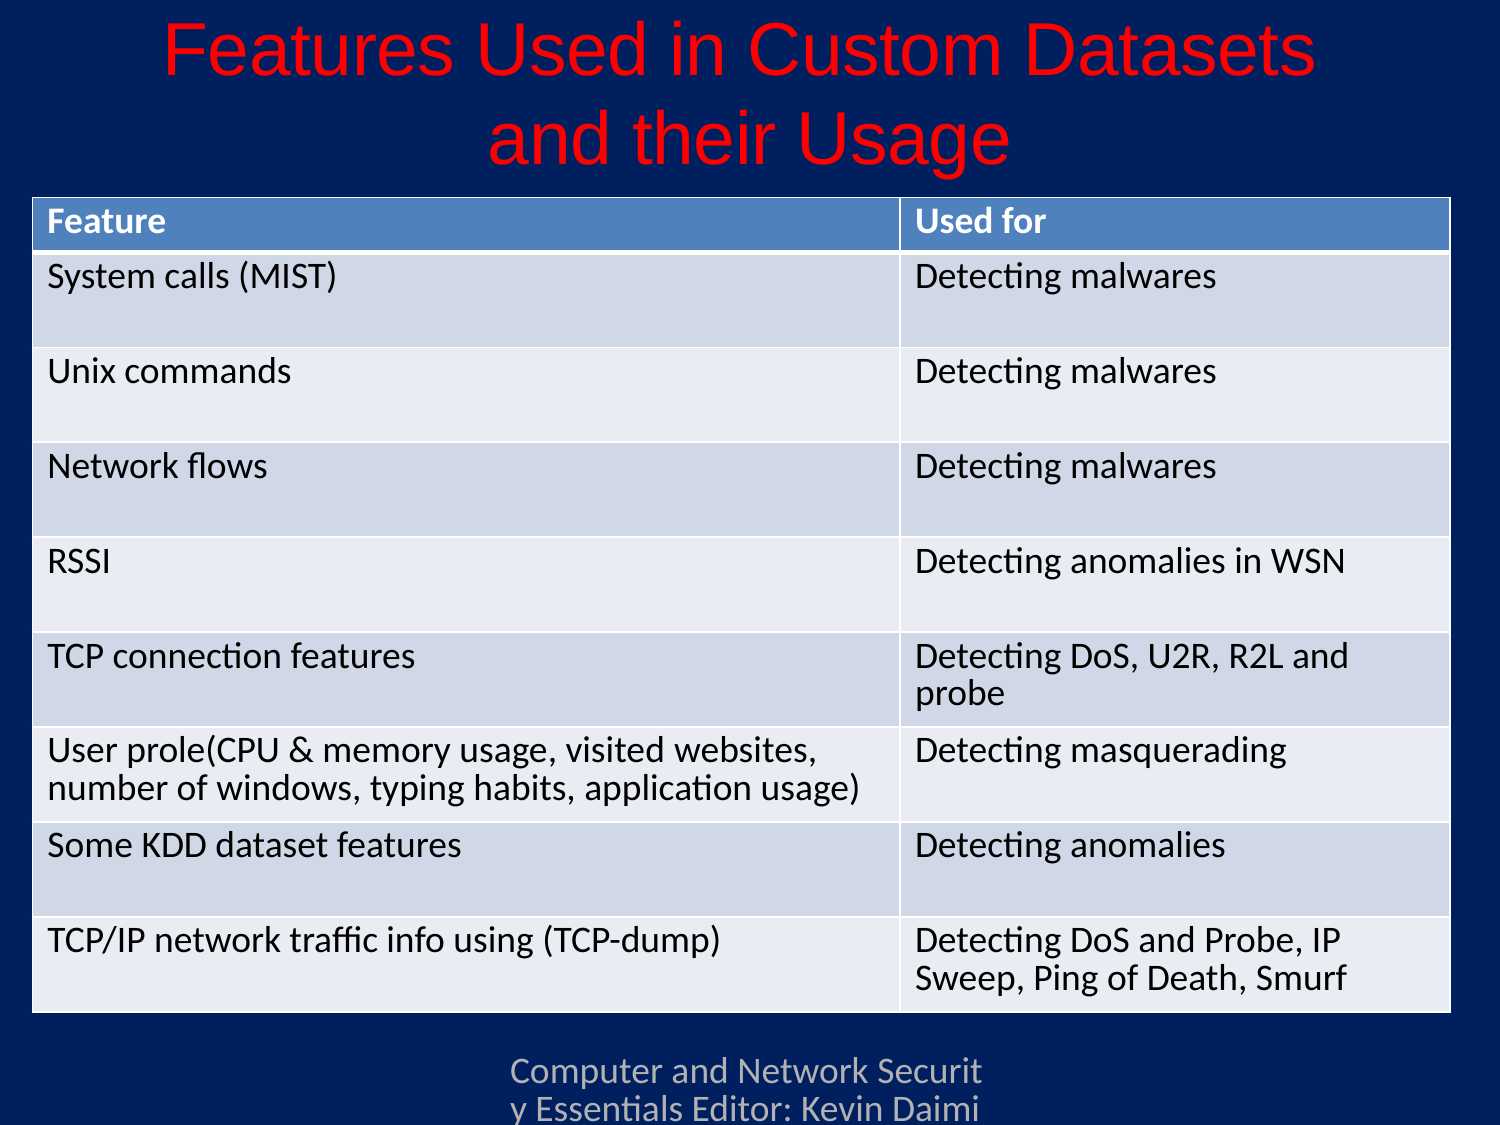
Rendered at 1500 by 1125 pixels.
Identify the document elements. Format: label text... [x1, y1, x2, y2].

title Features Used in Custom Datasets and their Usage [44, 0, 1456, 182]
table_cell TCP connection features [33, 633, 899, 726]
table_cell Detecting DoS and Probe, IP Sweep, Ping of Death, Smurf [901, 918, 1449, 1011]
table_header Used for [901, 198, 1449, 250]
table_cell Detecting anomalies in WSN [901, 538, 1449, 631]
table_header Feature [33, 198, 899, 250]
table_cell Detecting anomalies [901, 823, 1449, 916]
table_cell Detecting malwares [901, 348, 1449, 441]
table_cell User prole(CPU & memory usage, visited websites, number of windows, typing habits, application usage) [33, 728, 899, 821]
table_cell Unix commands [33, 348, 899, 441]
table_cell Detecting masquerading [901, 728, 1449, 821]
table_cell Detecting malwares [901, 255, 1449, 347]
table_cell Network flows [33, 443, 899, 536]
table_cell RSSI [33, 538, 899, 631]
footer Computer and Network Security Essentials Editor: Kevin Daimi Associate Editors: Guillermo Francia, Levent Ertaul, Luis H. Encinas, Eman El-Sheikh Published by Springer [510, 1046, 990, 1103]
table_cell Detecting DoS, U2R, R2L and probe [901, 633, 1449, 726]
table_cell Detecting malwares [901, 443, 1449, 536]
table_cell System calls (MIST) [33, 255, 899, 347]
table_cell TCP/IP network traffic info using (TCP-dump) [33, 918, 899, 1011]
table_cell Some KDD dataset features [33, 823, 899, 916]
